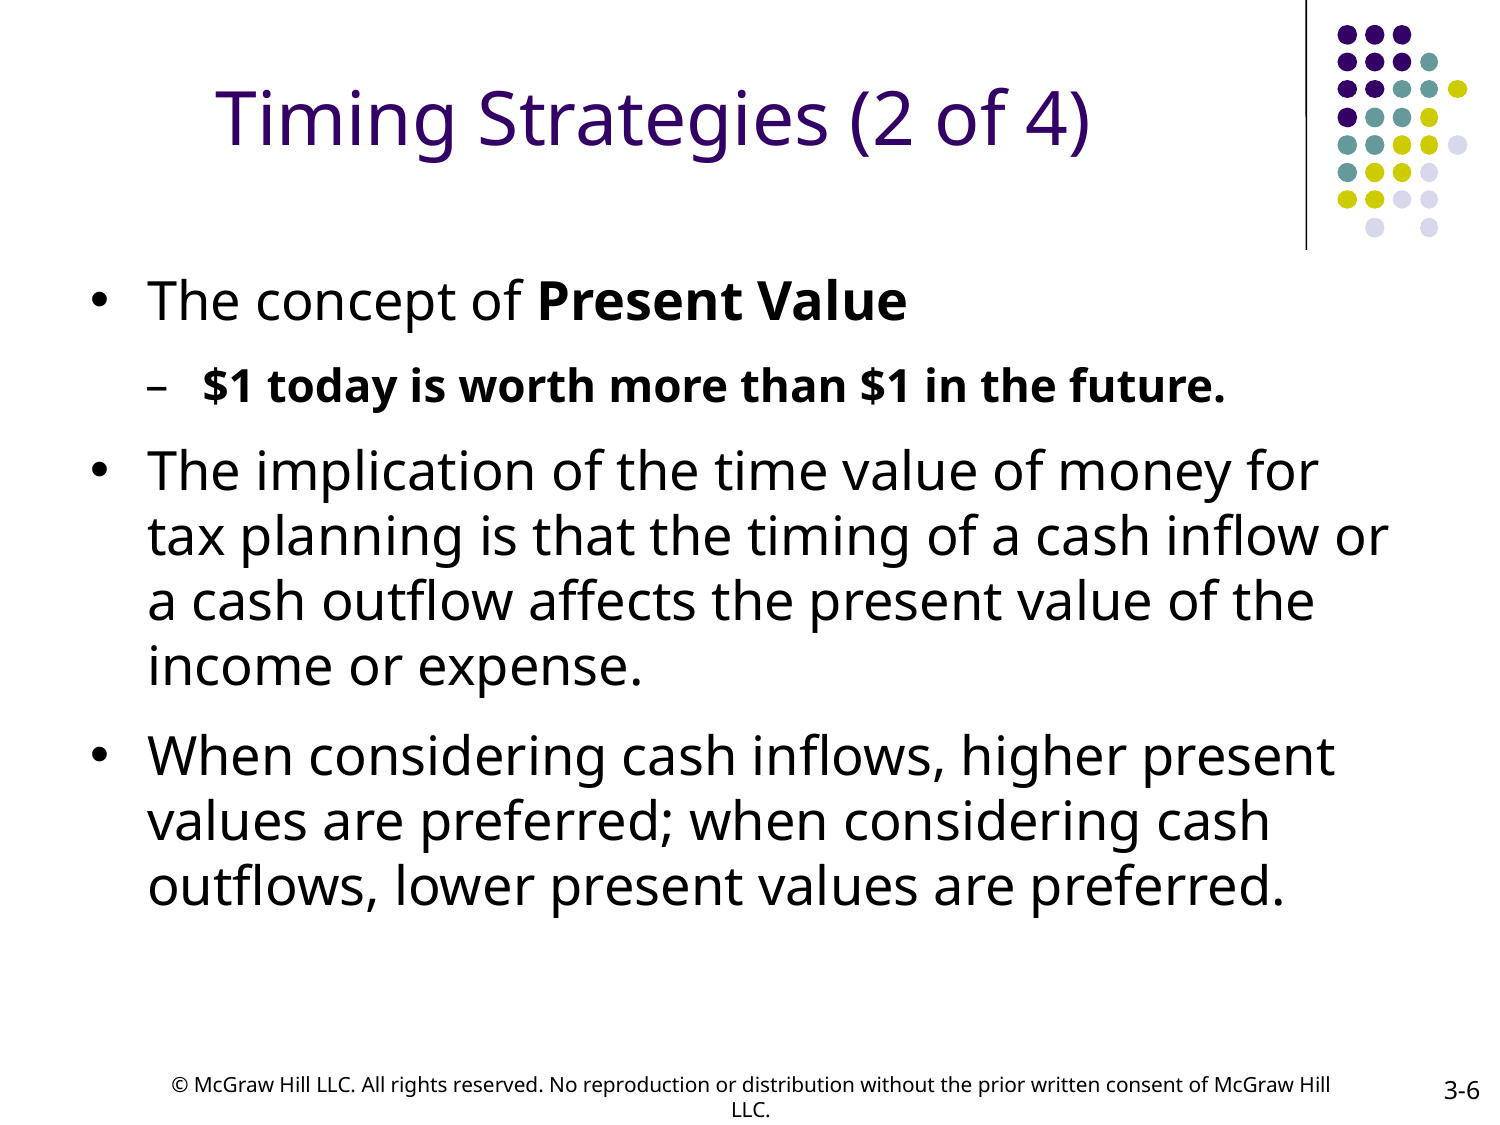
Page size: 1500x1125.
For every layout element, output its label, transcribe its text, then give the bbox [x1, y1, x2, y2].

list The concept of Present Value $1 today is worth more than $1 in the future. The implication of the time value of money for tax planning is that the timing of a cash inflow or a cash outflow affects the present value of the income or expense. When considering cash inflows, higher present values are preferred; when considering cash outflows, lower present values are preferred. [75, 259, 1425, 1062]
slide_number 3-6 [1345, 1061, 1496, 1122]
title Timing Strategies (2 of 4) [32, 8, 1275, 234]
